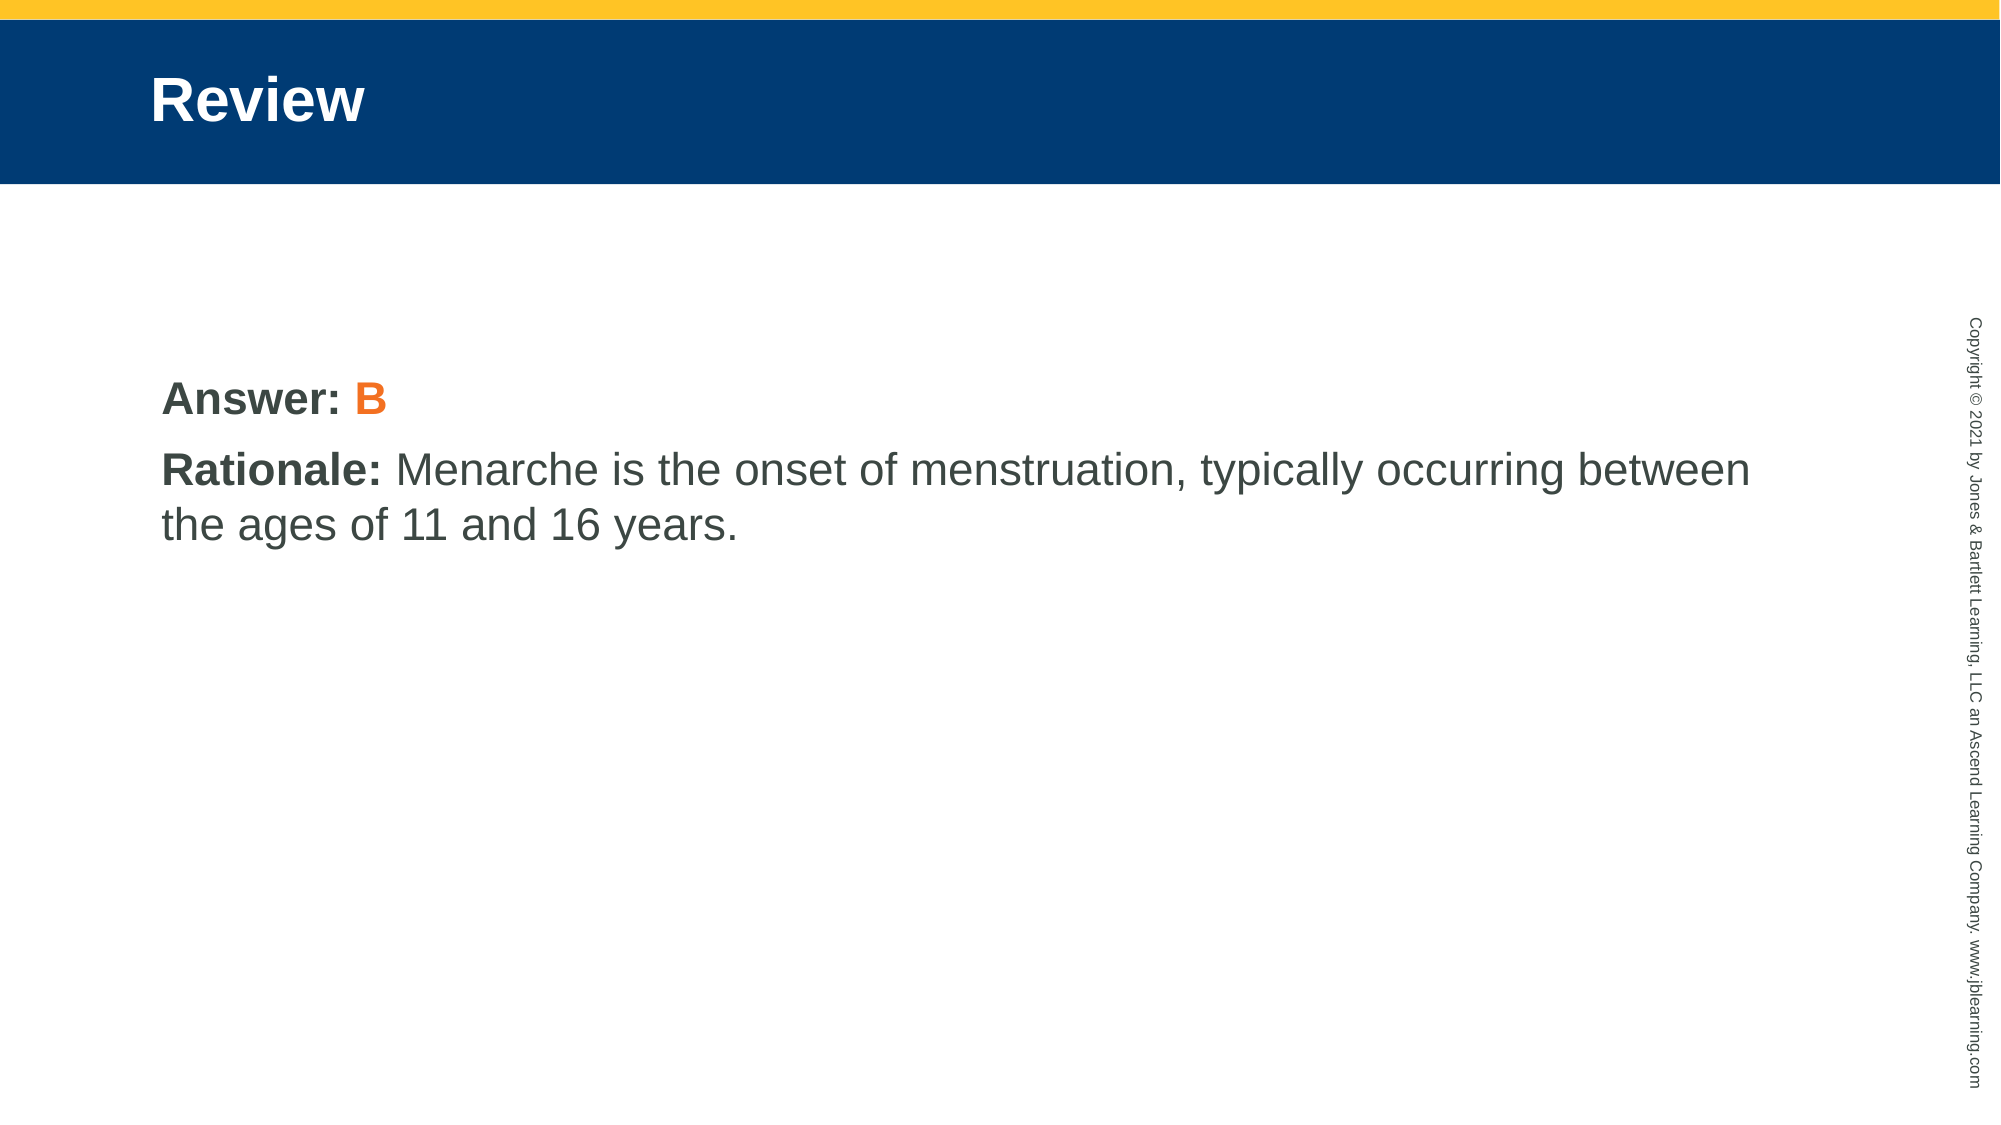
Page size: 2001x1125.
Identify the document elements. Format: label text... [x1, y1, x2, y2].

title Review [0, 19, 2000, 185]
list Answer: B Rationale: Menarche is the onset of menstruation, typically occurring between the ages of 11 and 16 years. [146, 361, 1859, 1016]
